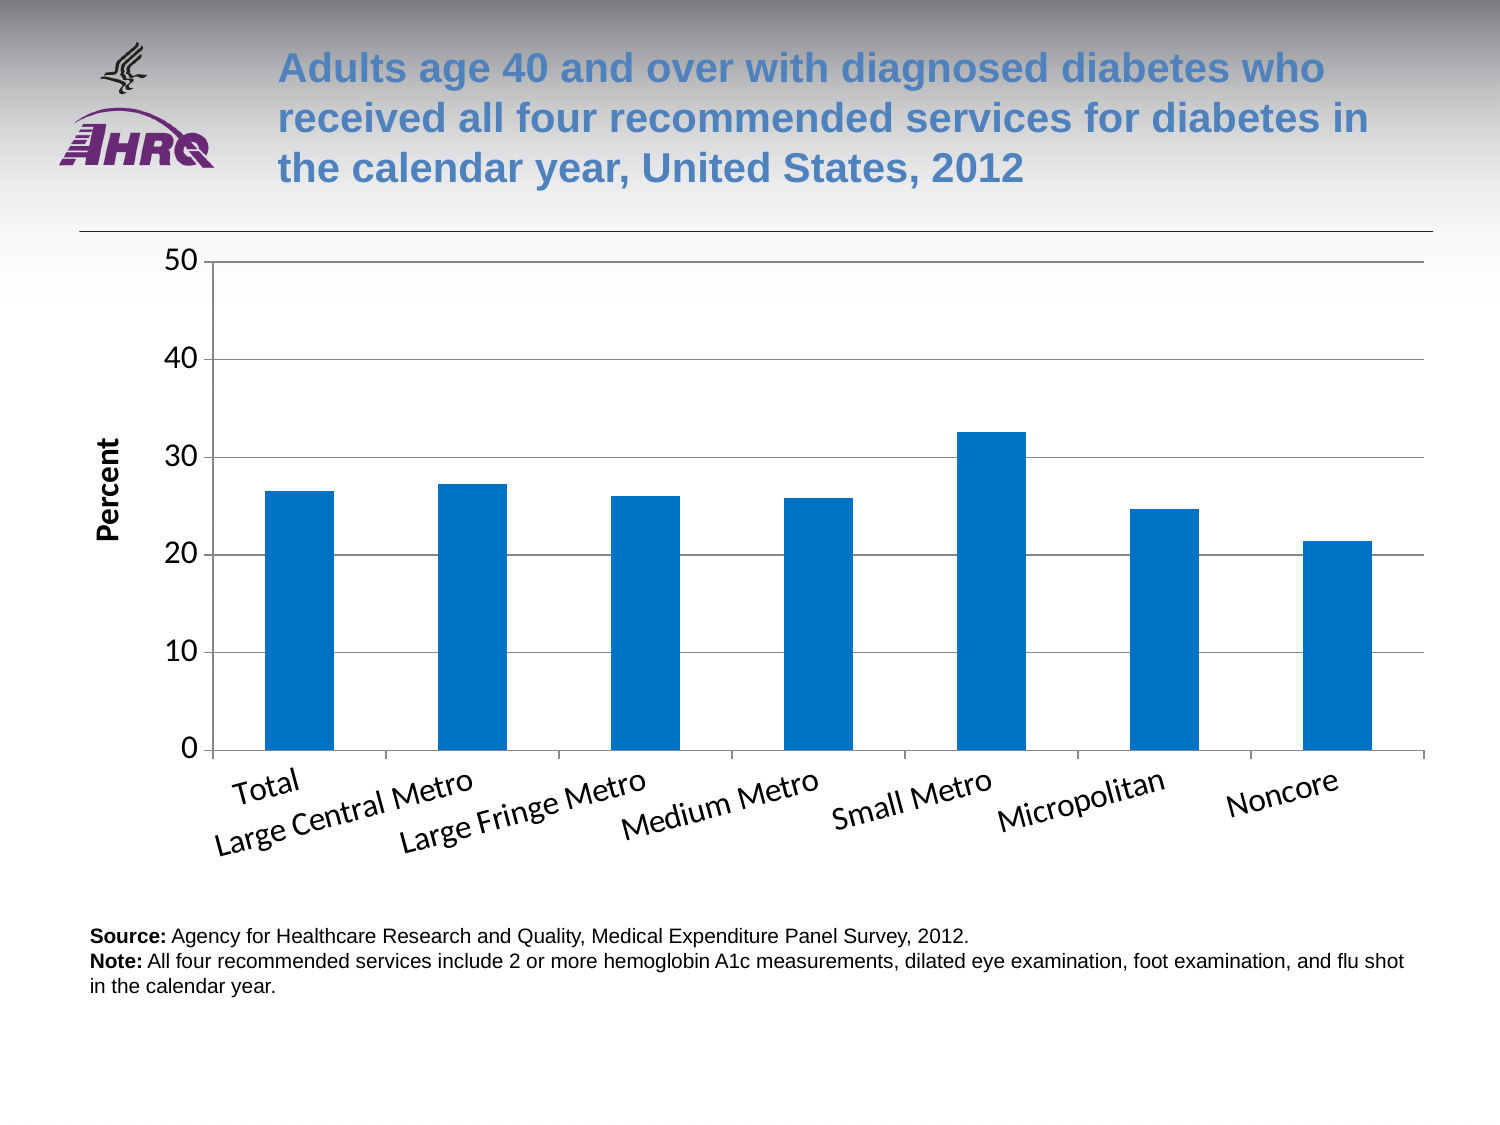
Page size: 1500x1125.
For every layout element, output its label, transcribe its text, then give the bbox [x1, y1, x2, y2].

picture [0, 0, 1500, 1125]
text_box Source: Agency for Healthcare Research and Quality, Medical Expenditure Panel Survey, 2012. Note: All four recommended services include 2 or more hemoglobin A1c measurements, dilated eye examination, foot examination, and flu shot in the calendar year. [74, 914, 1425, 1030]
chart [74, 239, 1426, 886]
title Adults age 40 and over with diagnosed diabetes who received all four recommended services for diabetes in the calendar year, United States, 2012 [262, 45, 1425, 188]
